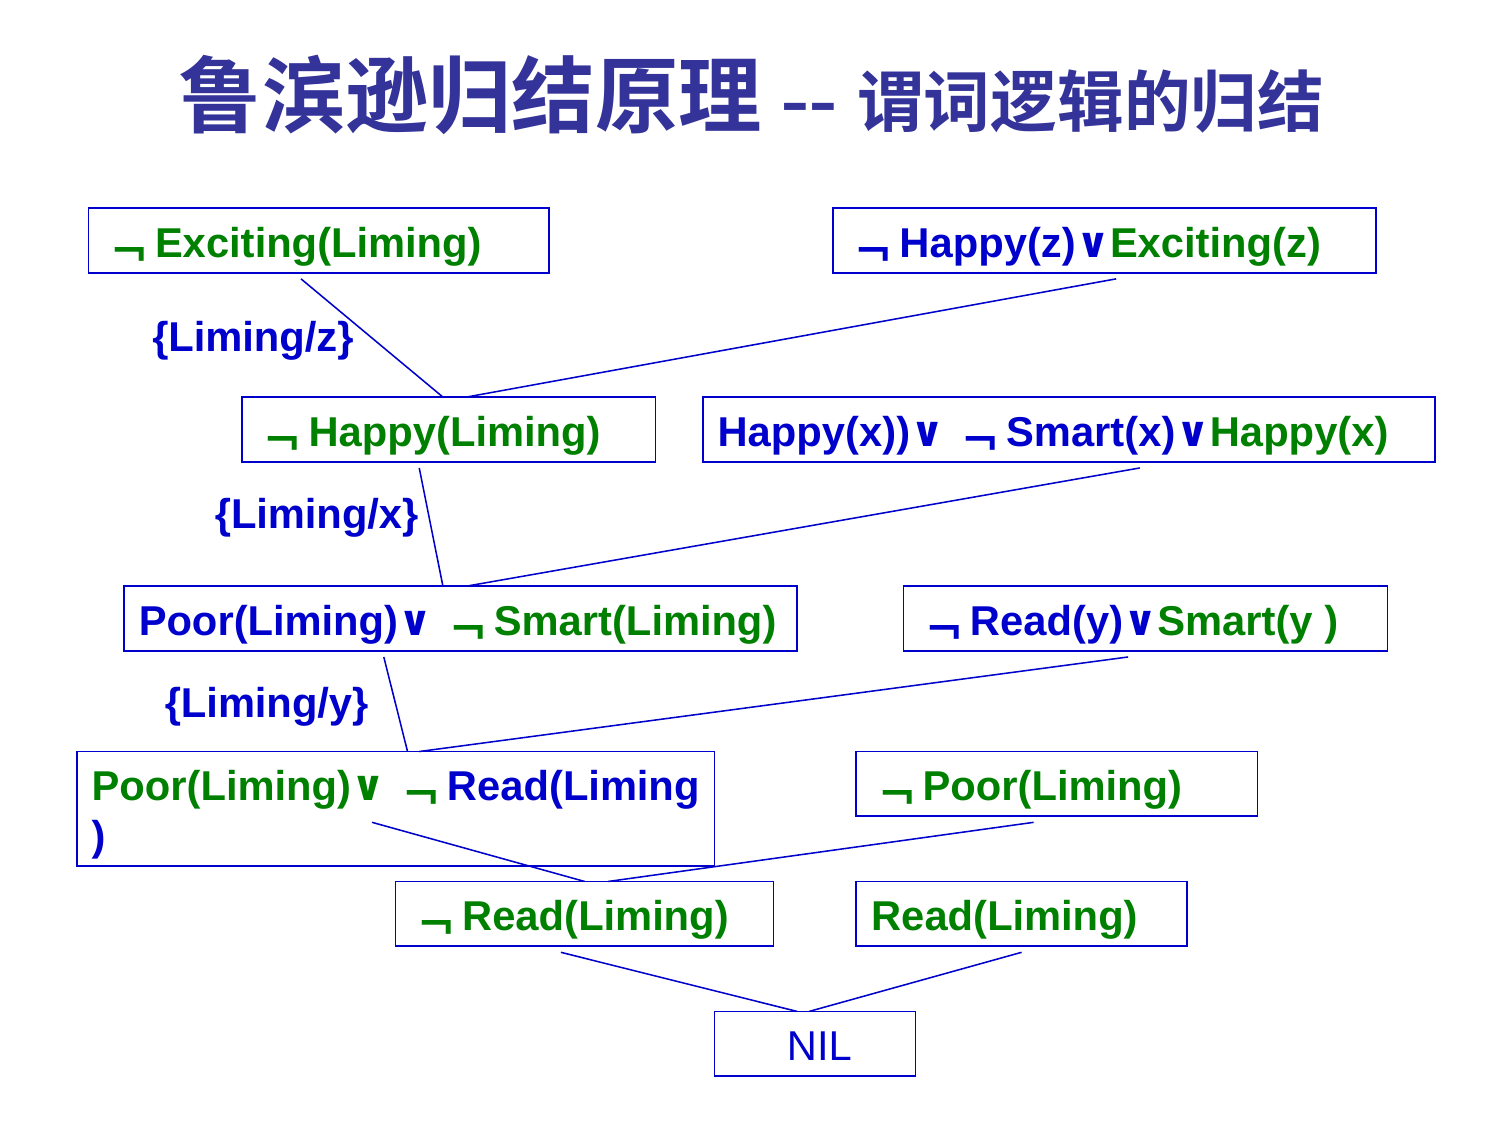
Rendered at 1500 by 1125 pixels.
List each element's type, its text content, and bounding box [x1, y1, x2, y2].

text_box {Liming/y} [149, 668, 384, 734]
list [0, 196, 1500, 1094]
text_box ﹁Exciting(Liming) [88, 208, 550, 273]
text_box ﹁Read(Liming) [395, 881, 774, 947]
text_box Happy(x))∨﹁Smart(x)∨Happy(x) [702, 397, 1436, 462]
text_box ﹁Poor(Liming) [856, 751, 1258, 817]
text_box Poor(Liming)∨﹁Read(Liming) [76, 751, 715, 867]
text_box 鲁滨逊归结原理--谓词逻辑的归结 [76, 19, 1427, 168]
text_box {Liming/x} [200, 479, 467, 545]
text_box Read(Liming) [856, 881, 1187, 947]
text_box Poor(Liming)∨﹁Smart(Liming) [123, 586, 798, 651]
text_box ﹁Read(y)∨Smart(y ) [903, 586, 1388, 651]
text_box NIL [714, 1011, 916, 1077]
text_box {Liming/z} [137, 302, 384, 368]
text_box ﹁Happy(z)∨Exciting(z) [832, 208, 1376, 273]
text_box ﹁Happy(Liming) [242, 397, 656, 462]
